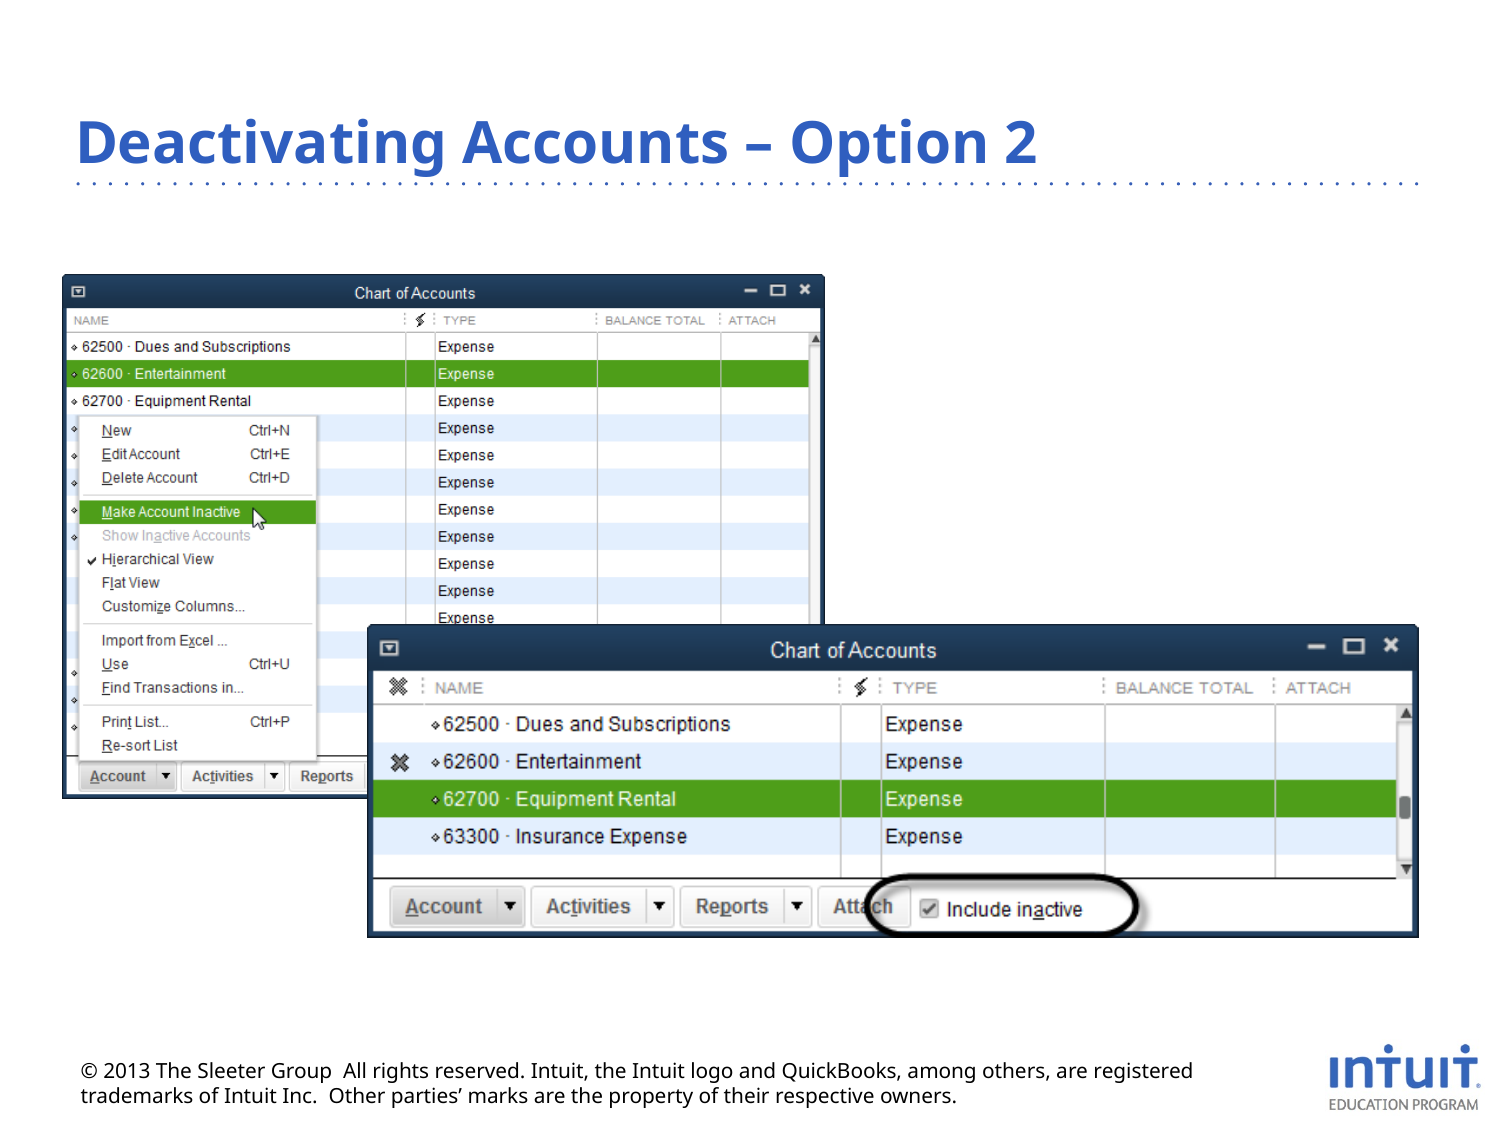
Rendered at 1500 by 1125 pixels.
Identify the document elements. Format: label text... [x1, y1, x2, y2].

title Deactivating Accounts – Option 2 [75, 50, 1425, 175]
picture [1325, 1039, 1485, 1116]
picture [62, 274, 1419, 938]
